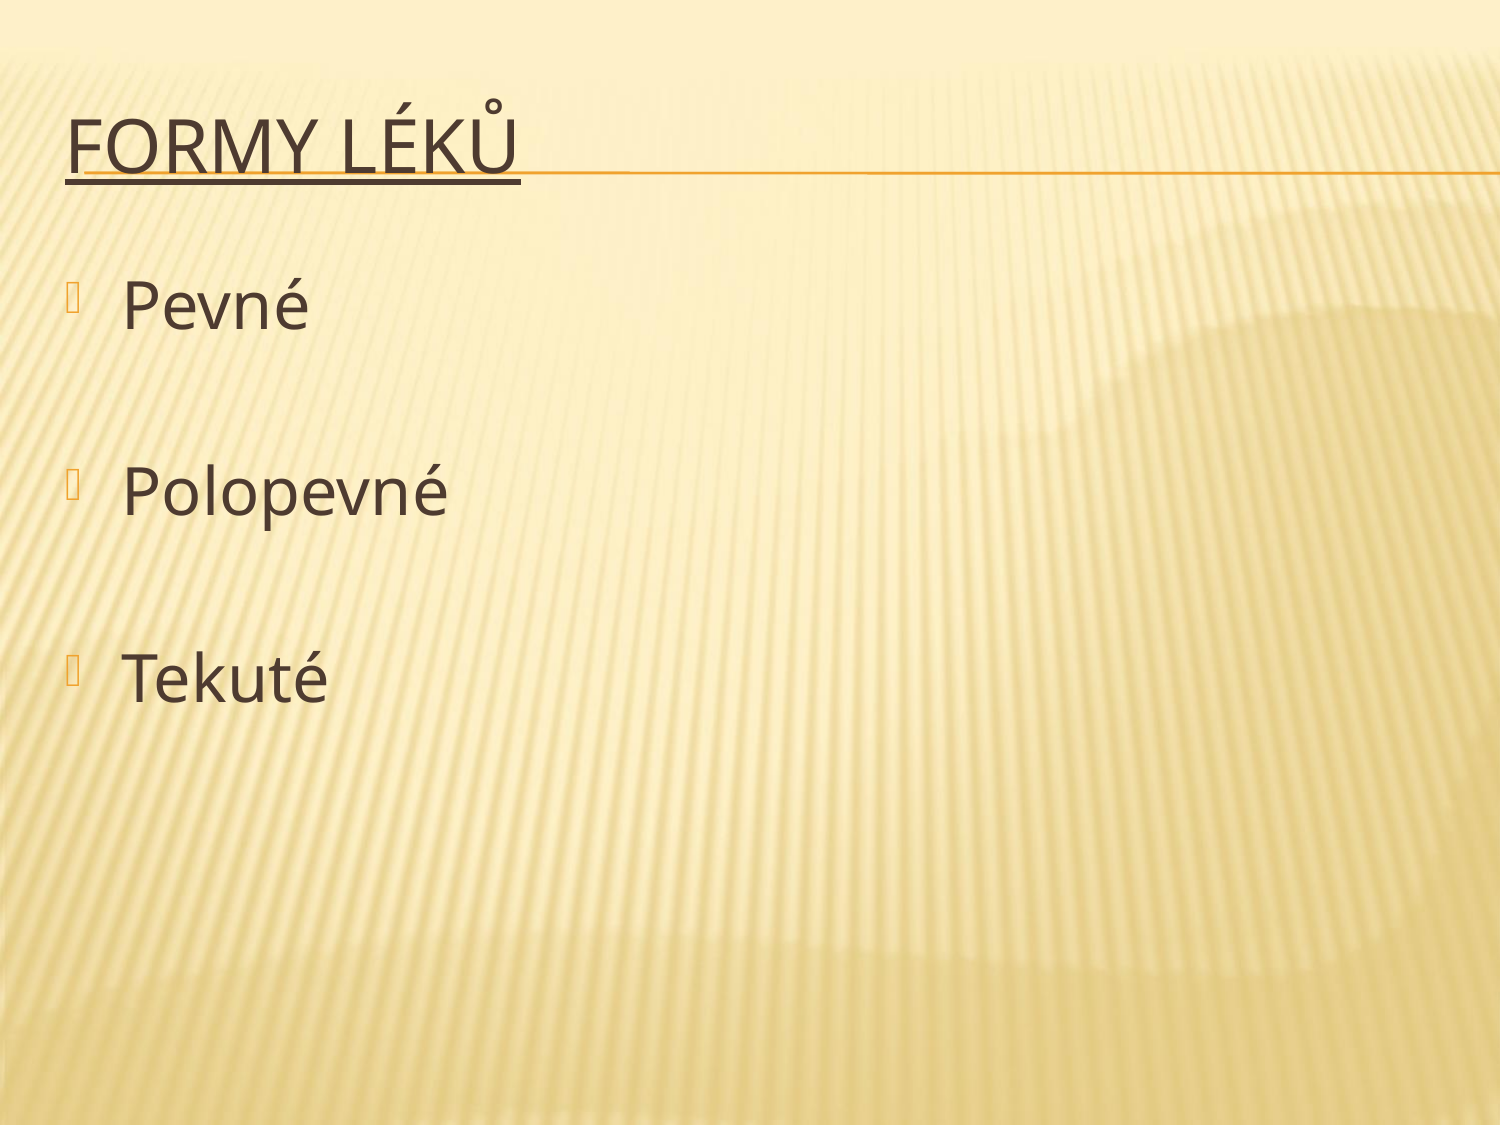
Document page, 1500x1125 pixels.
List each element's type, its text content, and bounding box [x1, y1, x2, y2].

title Formy léků [50, 75, 1475, 213]
picture [0, 0, 1500, 1125]
list Pevné Polopevné Tekuté [50, 254, 1475, 998]
